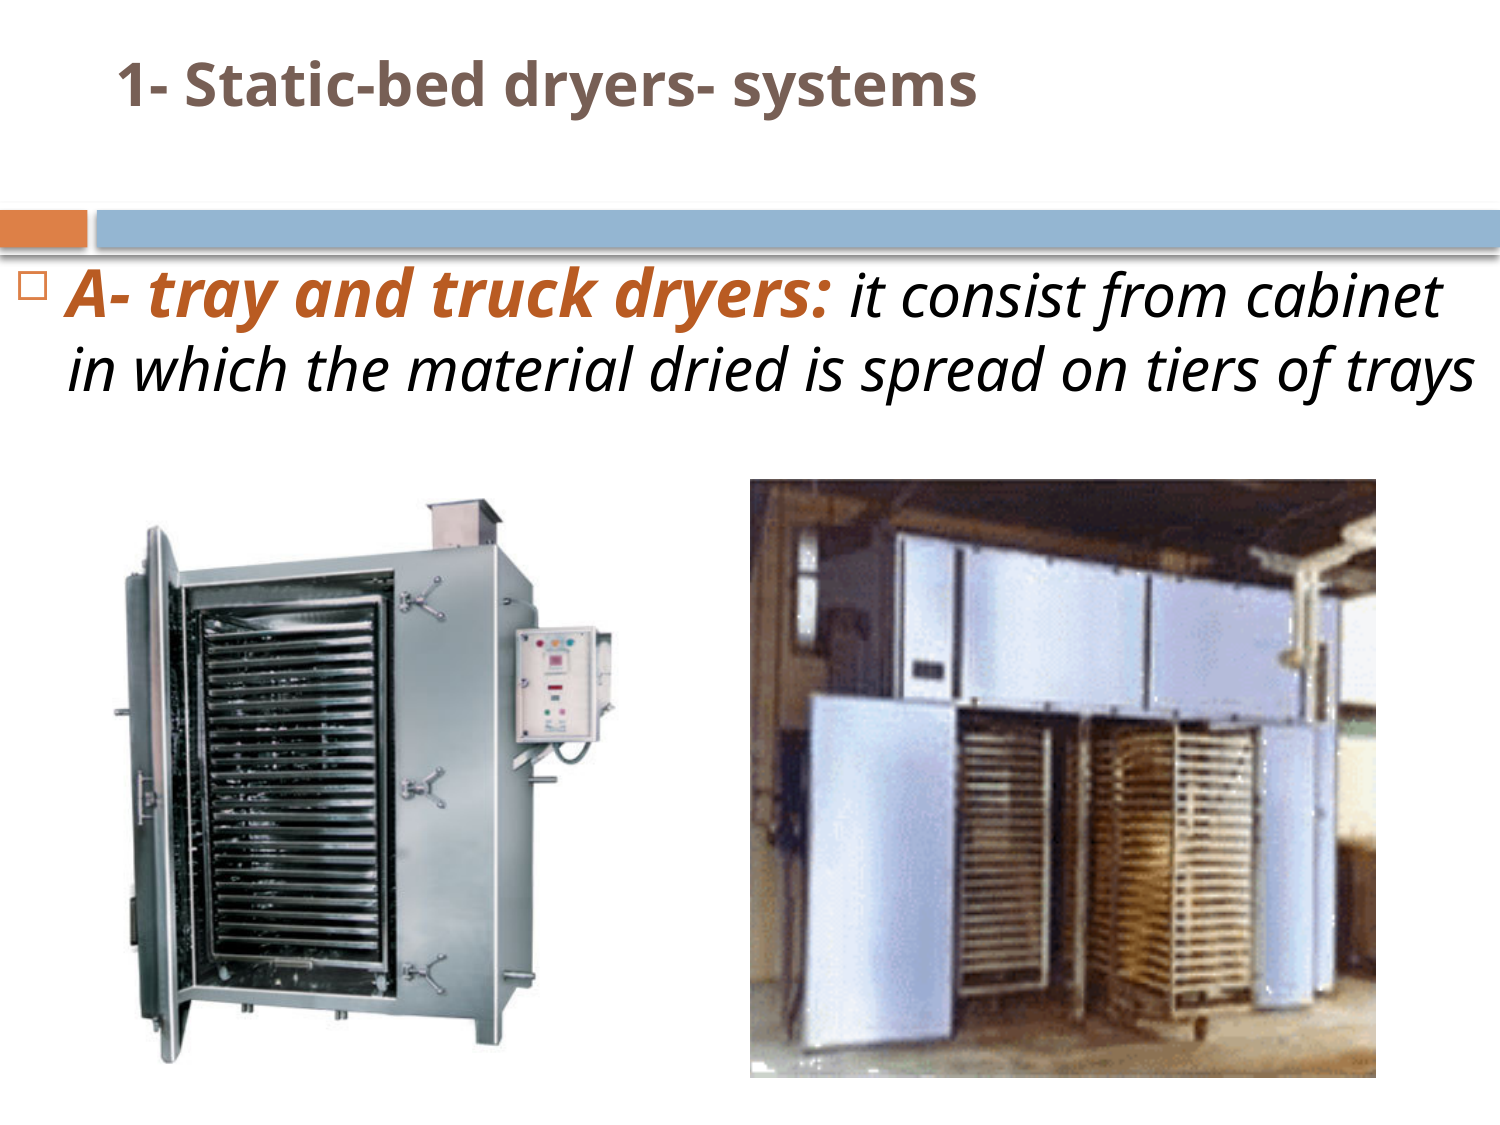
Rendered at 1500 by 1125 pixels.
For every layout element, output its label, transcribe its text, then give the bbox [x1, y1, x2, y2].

picture [0, 432, 703, 1125]
picture [749, 479, 1377, 1079]
title 1- Static-bed dryers- systems [100, 37, 1438, 200]
list A- tray and truck dryers: it consist from cabinet in which the material dried is spread on tiers of trays . [0, 243, 1500, 1125]
